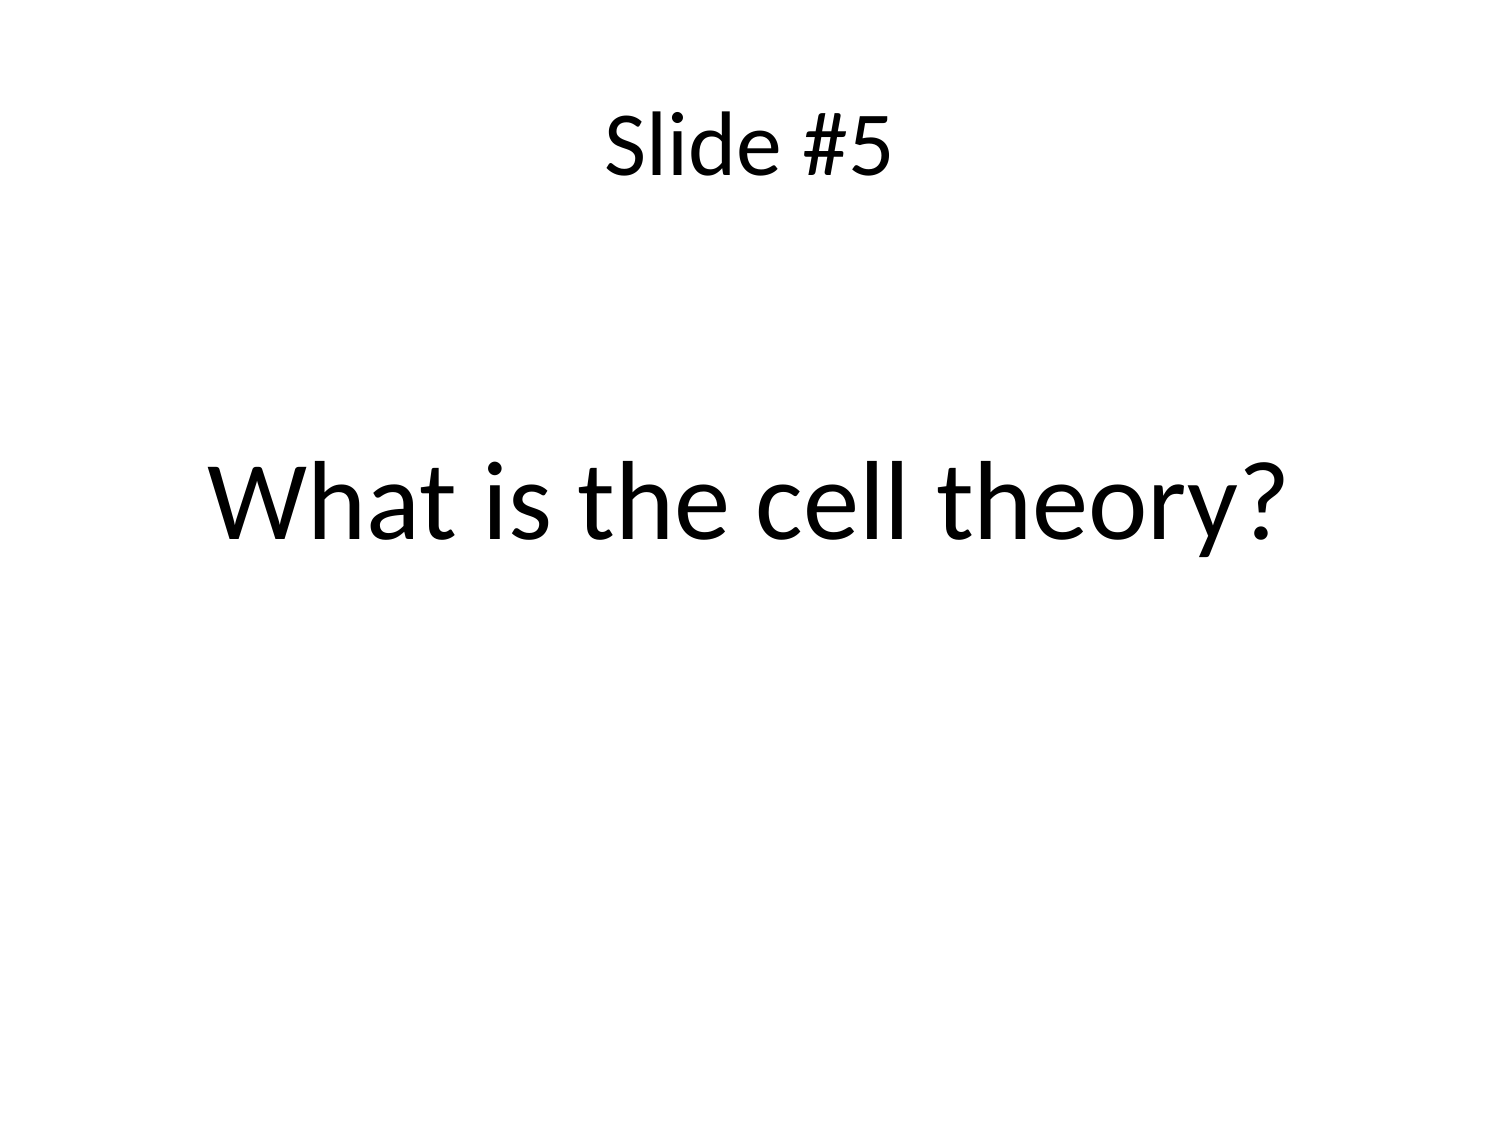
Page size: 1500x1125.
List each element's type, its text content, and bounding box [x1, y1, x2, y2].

title Slide #5 [75, 45, 1425, 233]
list What is the cell theory? [75, 262, 1425, 1005]
